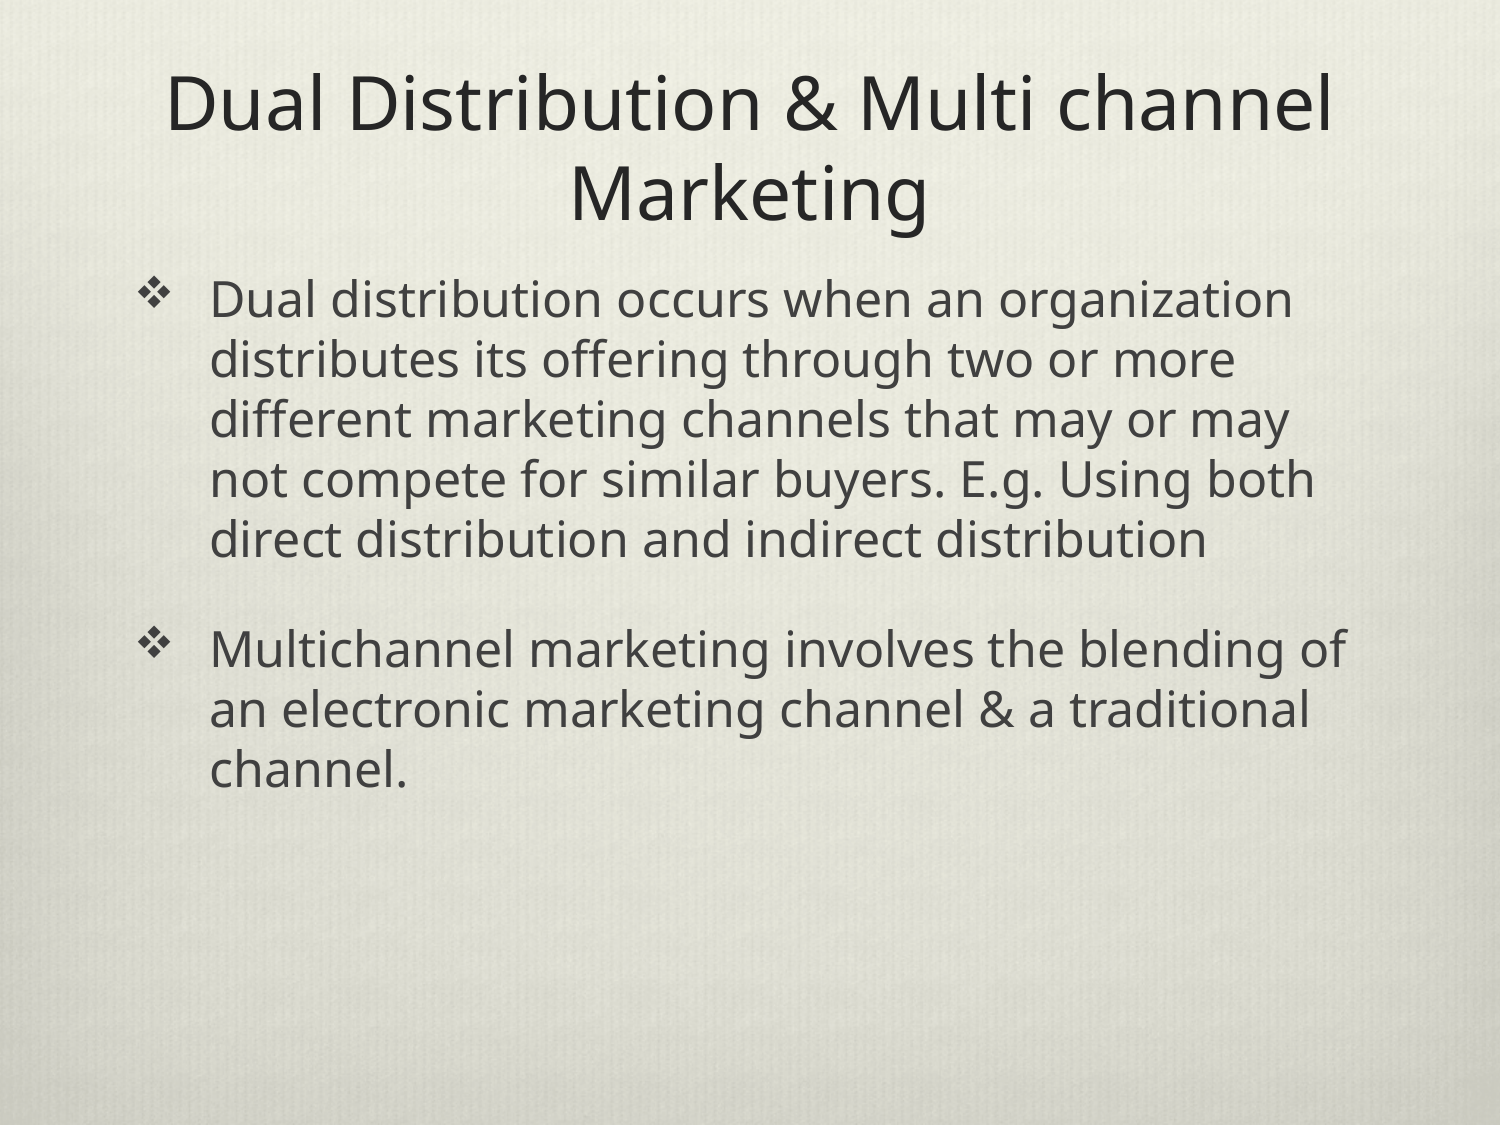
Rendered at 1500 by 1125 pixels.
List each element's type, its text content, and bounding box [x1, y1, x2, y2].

title Dual Distribution & Multi channel Marketing [119, 51, 1381, 240]
list Dual distribution occurs when an organization distributes its offering through two or more different marketing channels that may or may not compete for similar buyers. E.g. Using both direct distribution and indirect distribution Multichannel marketing involves the blending of an electronic marketing channel & a traditional channel. [119, 260, 1381, 1011]
